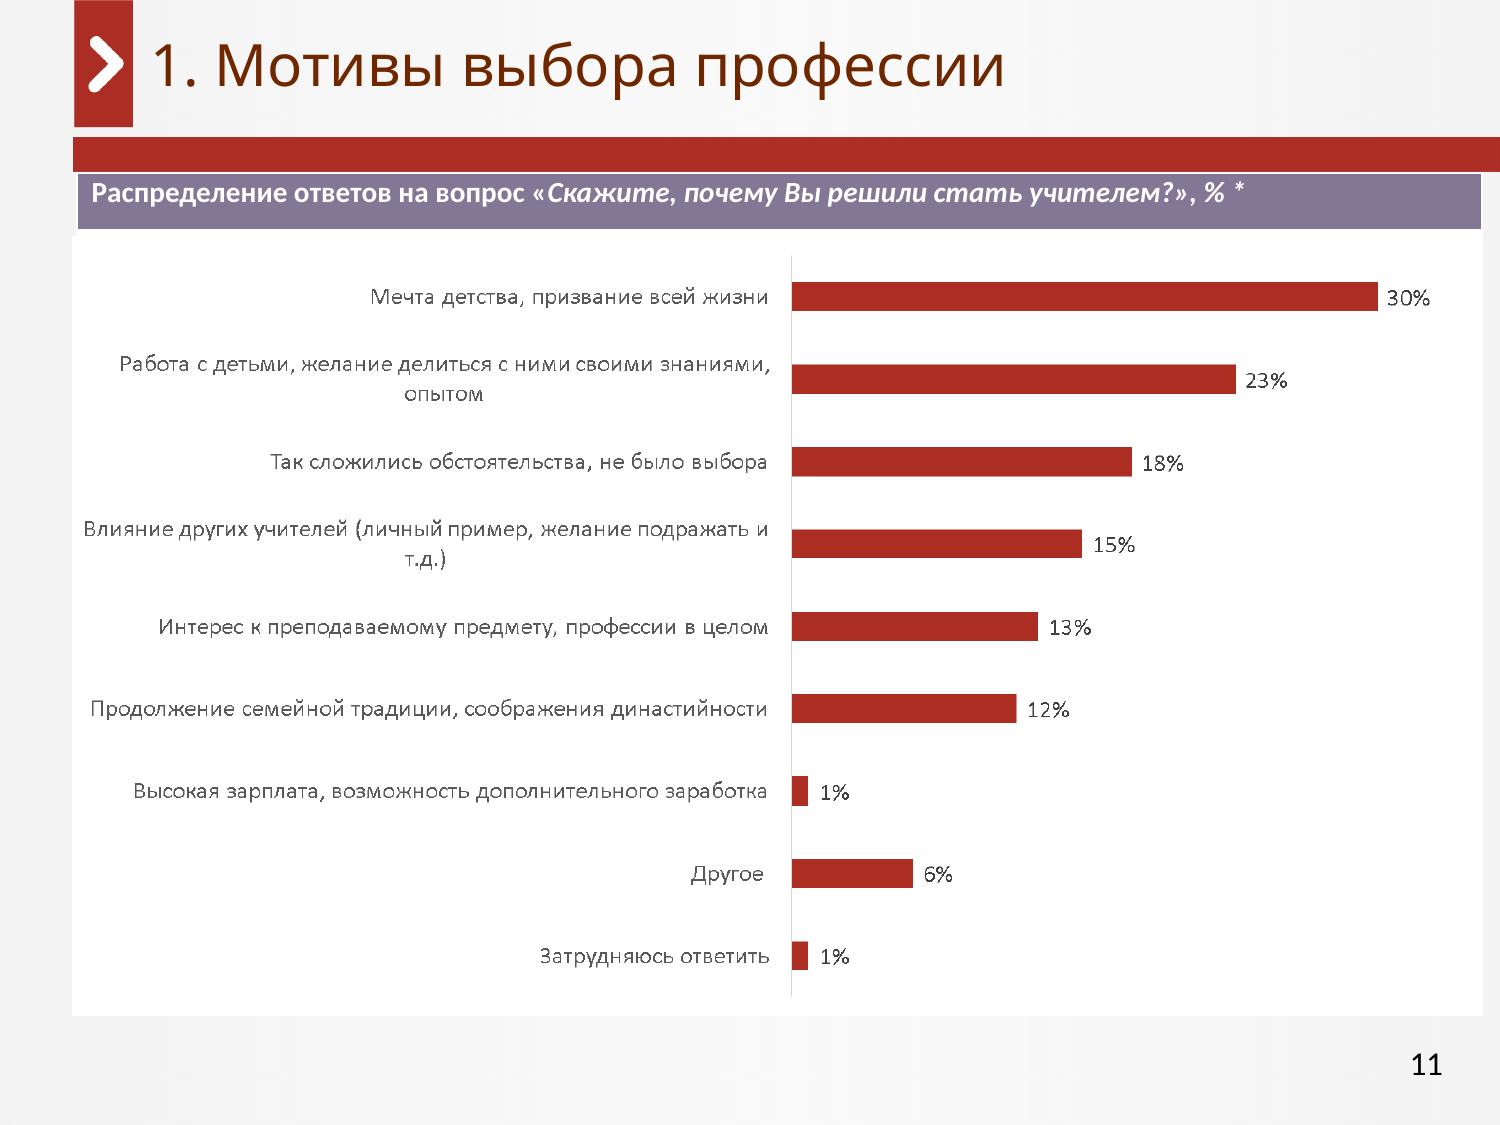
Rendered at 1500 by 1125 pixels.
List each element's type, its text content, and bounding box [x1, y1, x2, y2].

picture [72, 235, 1483, 1017]
picture [39, 0, 1500, 176]
title 1. Мотивы выбора профессии [135, 0, 1424, 126]
table_header Распределение ответов на вопрос «Скажите, почему Вы решили стать учителем?», % * [78, 174, 1481, 229]
